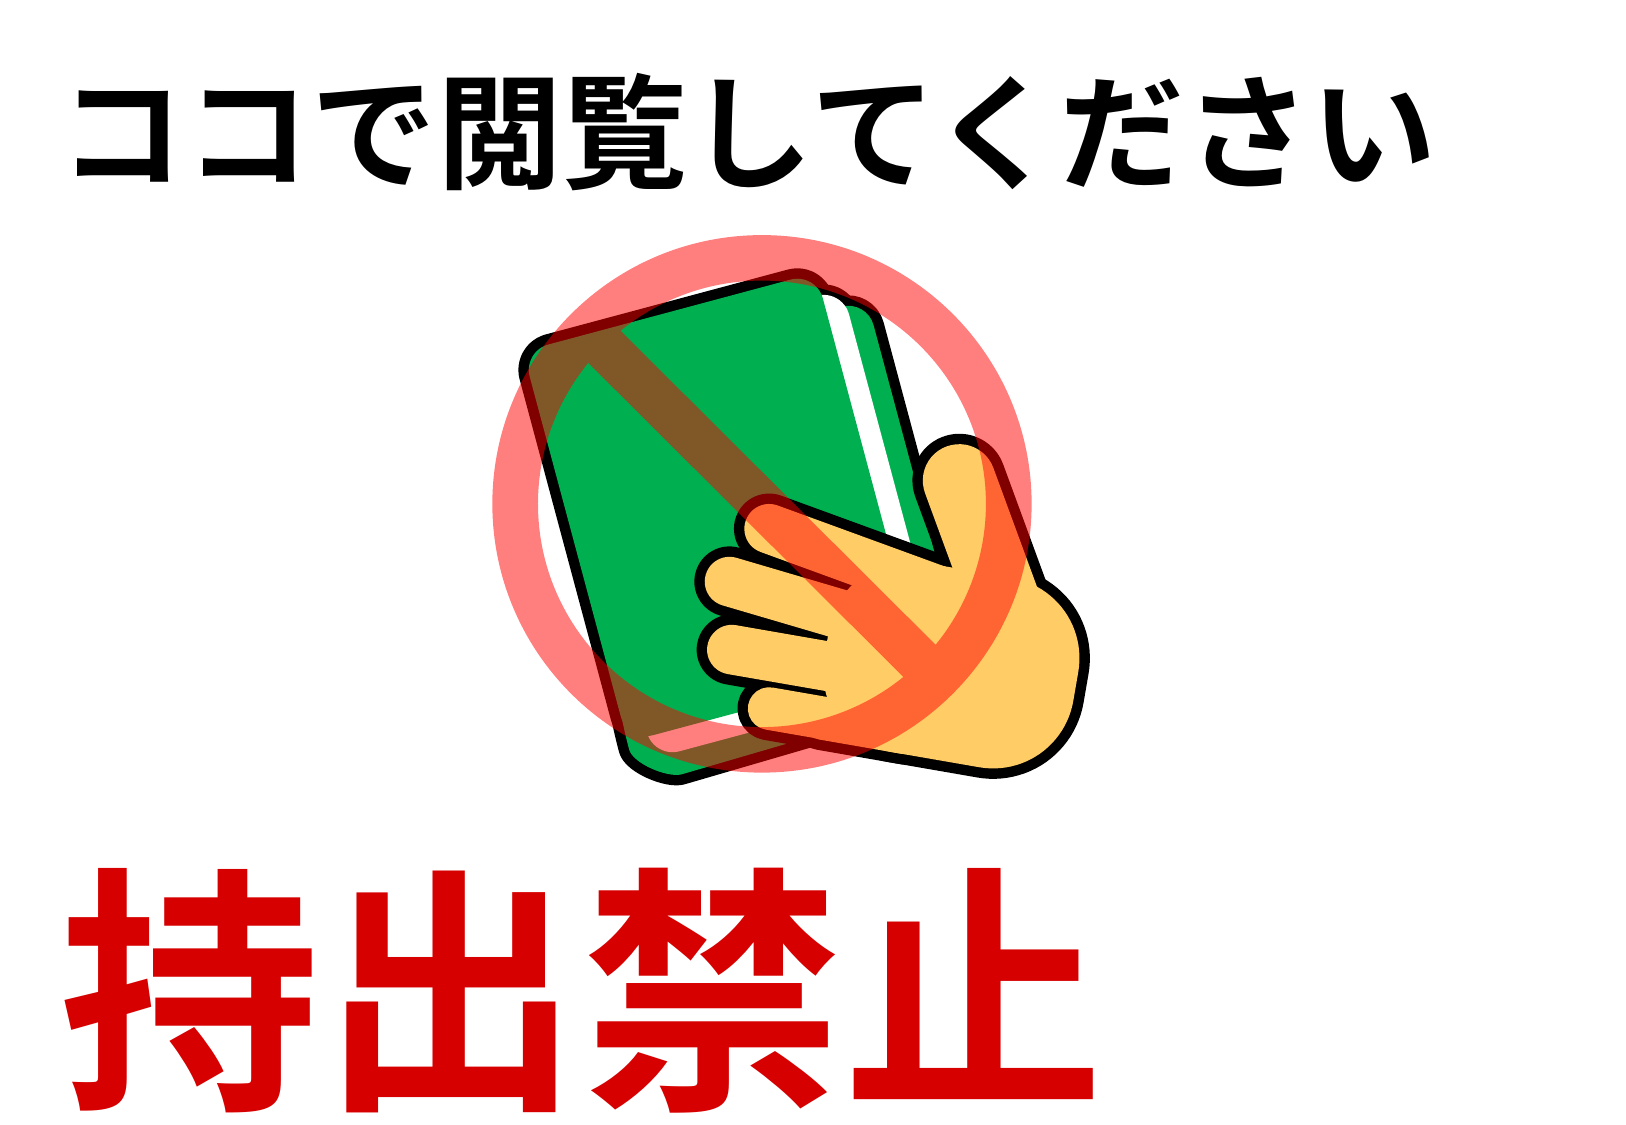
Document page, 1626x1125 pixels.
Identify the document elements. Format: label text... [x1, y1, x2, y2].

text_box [492, 234, 1091, 773]
text_box ココで閲覧してください [44, 47, 1588, 213]
text_box 持出禁止 [44, 822, 1588, 1125]
